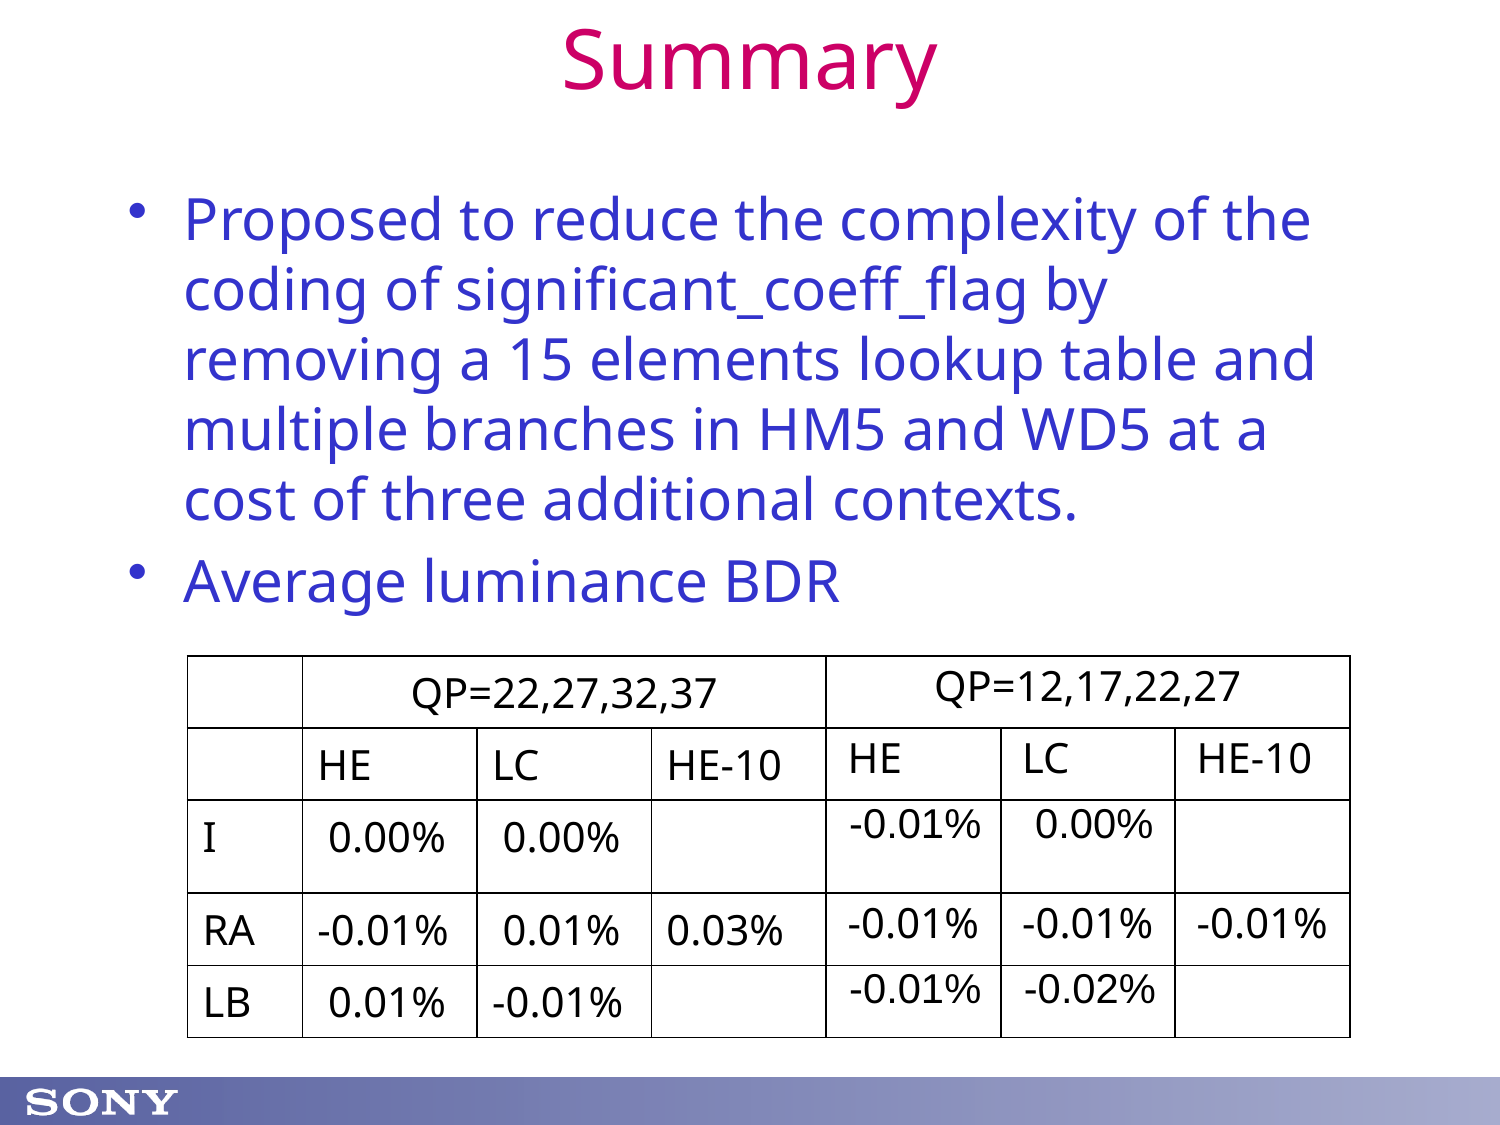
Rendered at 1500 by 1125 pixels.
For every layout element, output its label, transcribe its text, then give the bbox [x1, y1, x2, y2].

title Summary [112, 0, 1388, 115]
table_cell LB [188, 966, 302, 1037]
table_cell 0.01% [478, 894, 651, 965]
table_cell HE [827, 729, 1000, 799]
table_cell LC [478, 729, 651, 799]
table_cell -0.01% [827, 894, 1000, 965]
table_cell [1176, 966, 1349, 1037]
table_cell 0.03% [652, 894, 825, 965]
table_cell [1176, 801, 1349, 892]
table_cell [188, 729, 302, 799]
table_cell -0.01% [303, 894, 476, 965]
table_header [188, 657, 302, 727]
table_cell [652, 966, 825, 1037]
picture [26, 1088, 178, 1116]
list Proposed to reduce the complexity of the coding of significant_coeff_flag by removing a 15 elements lookup table and multiple branches in HM5 and WD5 at a cost of three additional contexts. Average luminance BDR [112, 174, 1388, 1076]
table_cell -0.01% [827, 966, 1000, 1037]
table_cell [652, 801, 825, 892]
table_cell HE-10 [652, 729, 825, 799]
table_header QP=22,27,32,37 [303, 657, 825, 727]
table_cell -0.02% [1002, 966, 1174, 1037]
table_header QP=12,17,22,27 [827, 657, 1349, 727]
table_cell 0.01% [303, 966, 476, 1037]
table_cell HE [303, 729, 476, 799]
table_cell HE-10 [1176, 729, 1349, 799]
table_cell 0.00% [1002, 801, 1174, 892]
table_cell RA [188, 894, 302, 965]
table_cell -0.01% [1002, 894, 1174, 965]
table_cell -0.01% [478, 966, 651, 1037]
table_cell 0.00% [303, 801, 476, 892]
table_cell -0.01% [1176, 894, 1349, 965]
table_cell 0.00% [478, 801, 651, 892]
table_cell I [188, 801, 302, 892]
table_cell -0.01% [827, 801, 1000, 892]
table_cell LC [1002, 729, 1174, 799]
